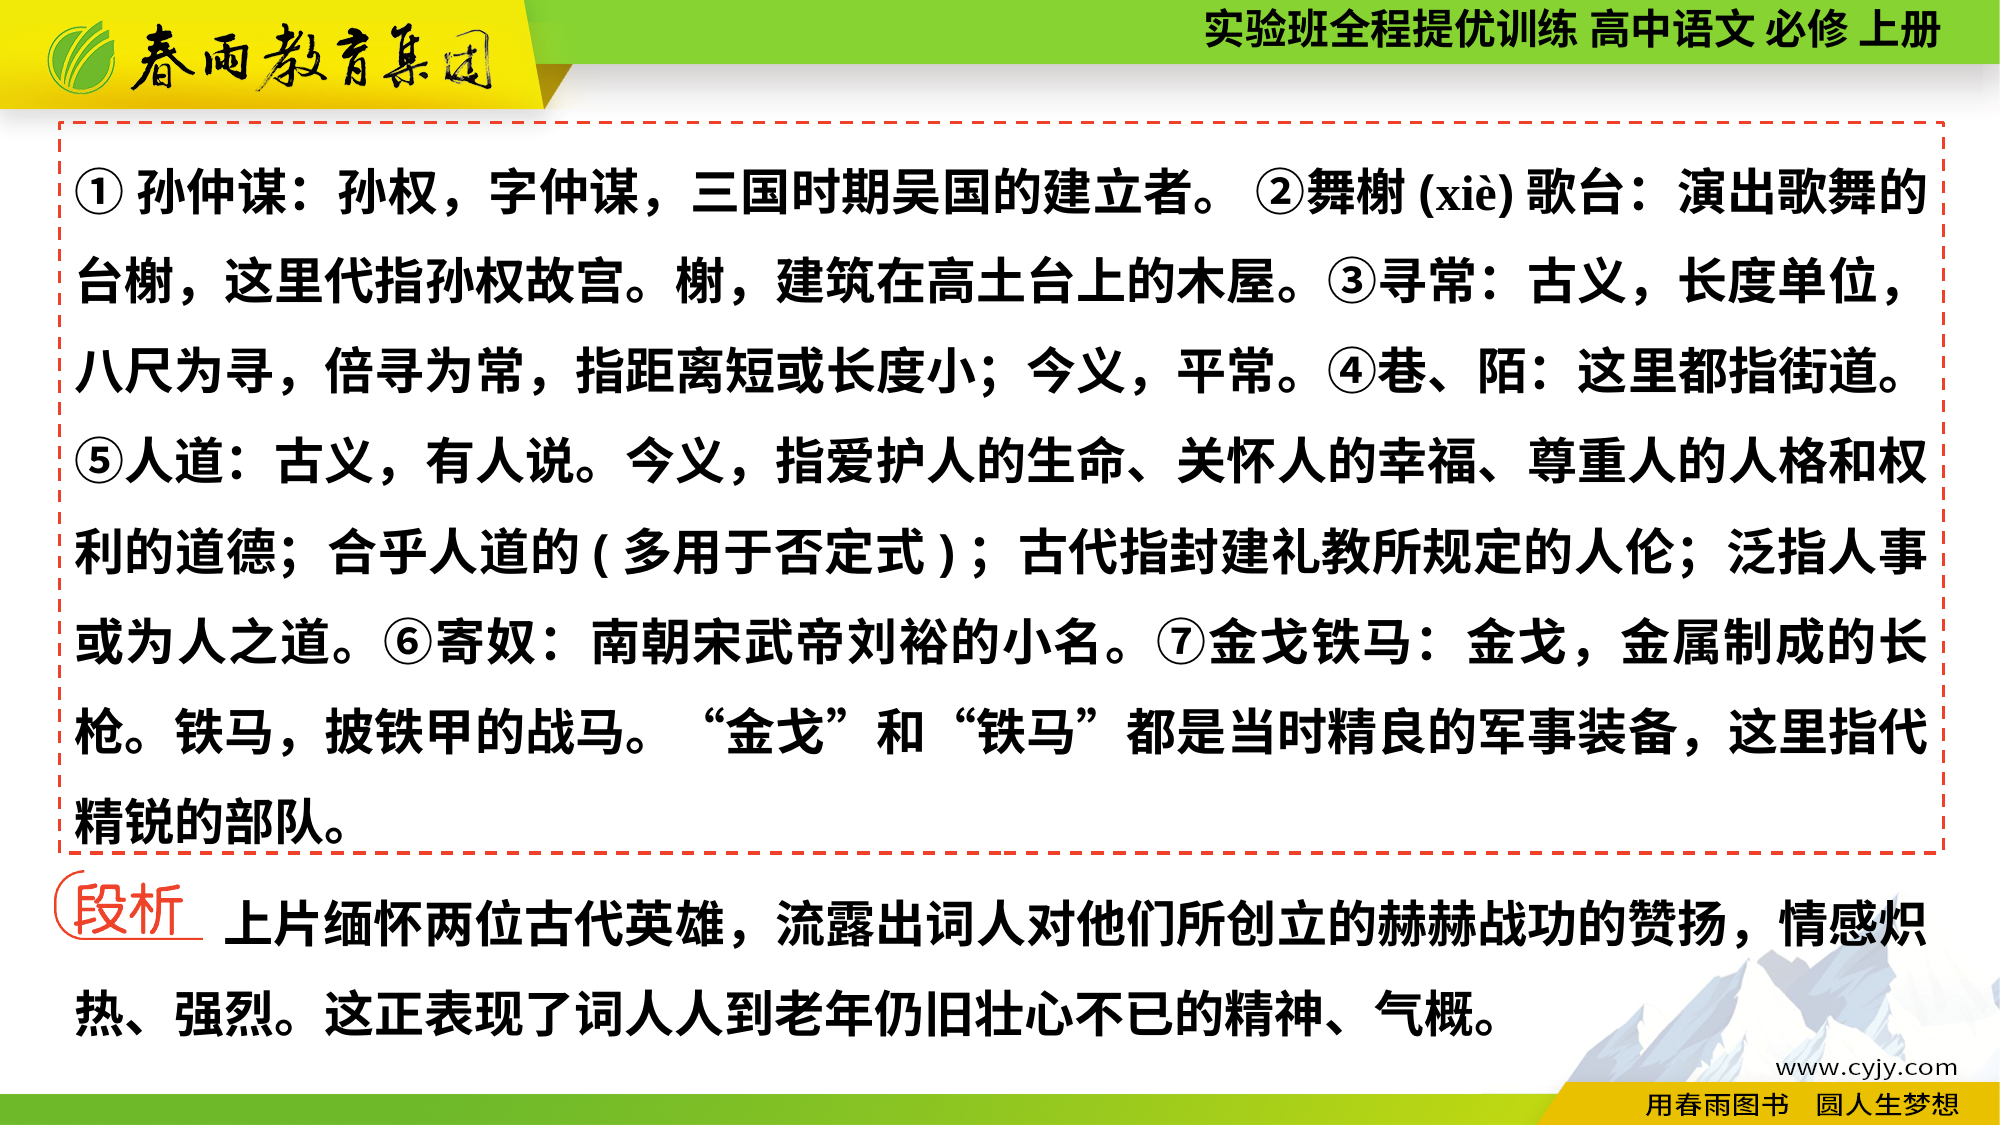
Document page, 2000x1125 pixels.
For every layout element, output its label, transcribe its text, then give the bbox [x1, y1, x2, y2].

picture [0, 0, 2000, 1125]
list ①孙仲谋：孙权，字仲谋，三国时期吴国的建立者。 ②舞榭(xiè)歌台：演出歌舞的台榭，这里代指孙权故宫。榭，建筑在高土台上的木屋。③寻常：古义，长度单位，八尺为寻，倍寻为常，指距离短或长度小；今义，平常。④巷、陌：这里都指街道。⑤人道：古义，有人说。今义，指爱护人的生命、关怀人的幸福、尊重人的人格和权利的道德；合乎人道的(多用于否定式)；古代指封建礼教所规定的人伦；泛指人事或为人之道。⑥寄奴：南朝宋武帝刘裕的小名。⑦金戈铁马：金戈，金属制成的长枪。铁马，披铁甲的战马。“金戈”和“铁马”都是当时精良的军事装备，这里指代精锐的部队。 [59, 122, 1944, 854]
text_box 上片缅怀两位古代英雄，流露出词人对他们所创立的赫赫战功的赞扬，情感炽热、强烈。这正表现了词人人到老年仍旧壮心不已的精神、气概。 [59, 854, 1944, 1050]
